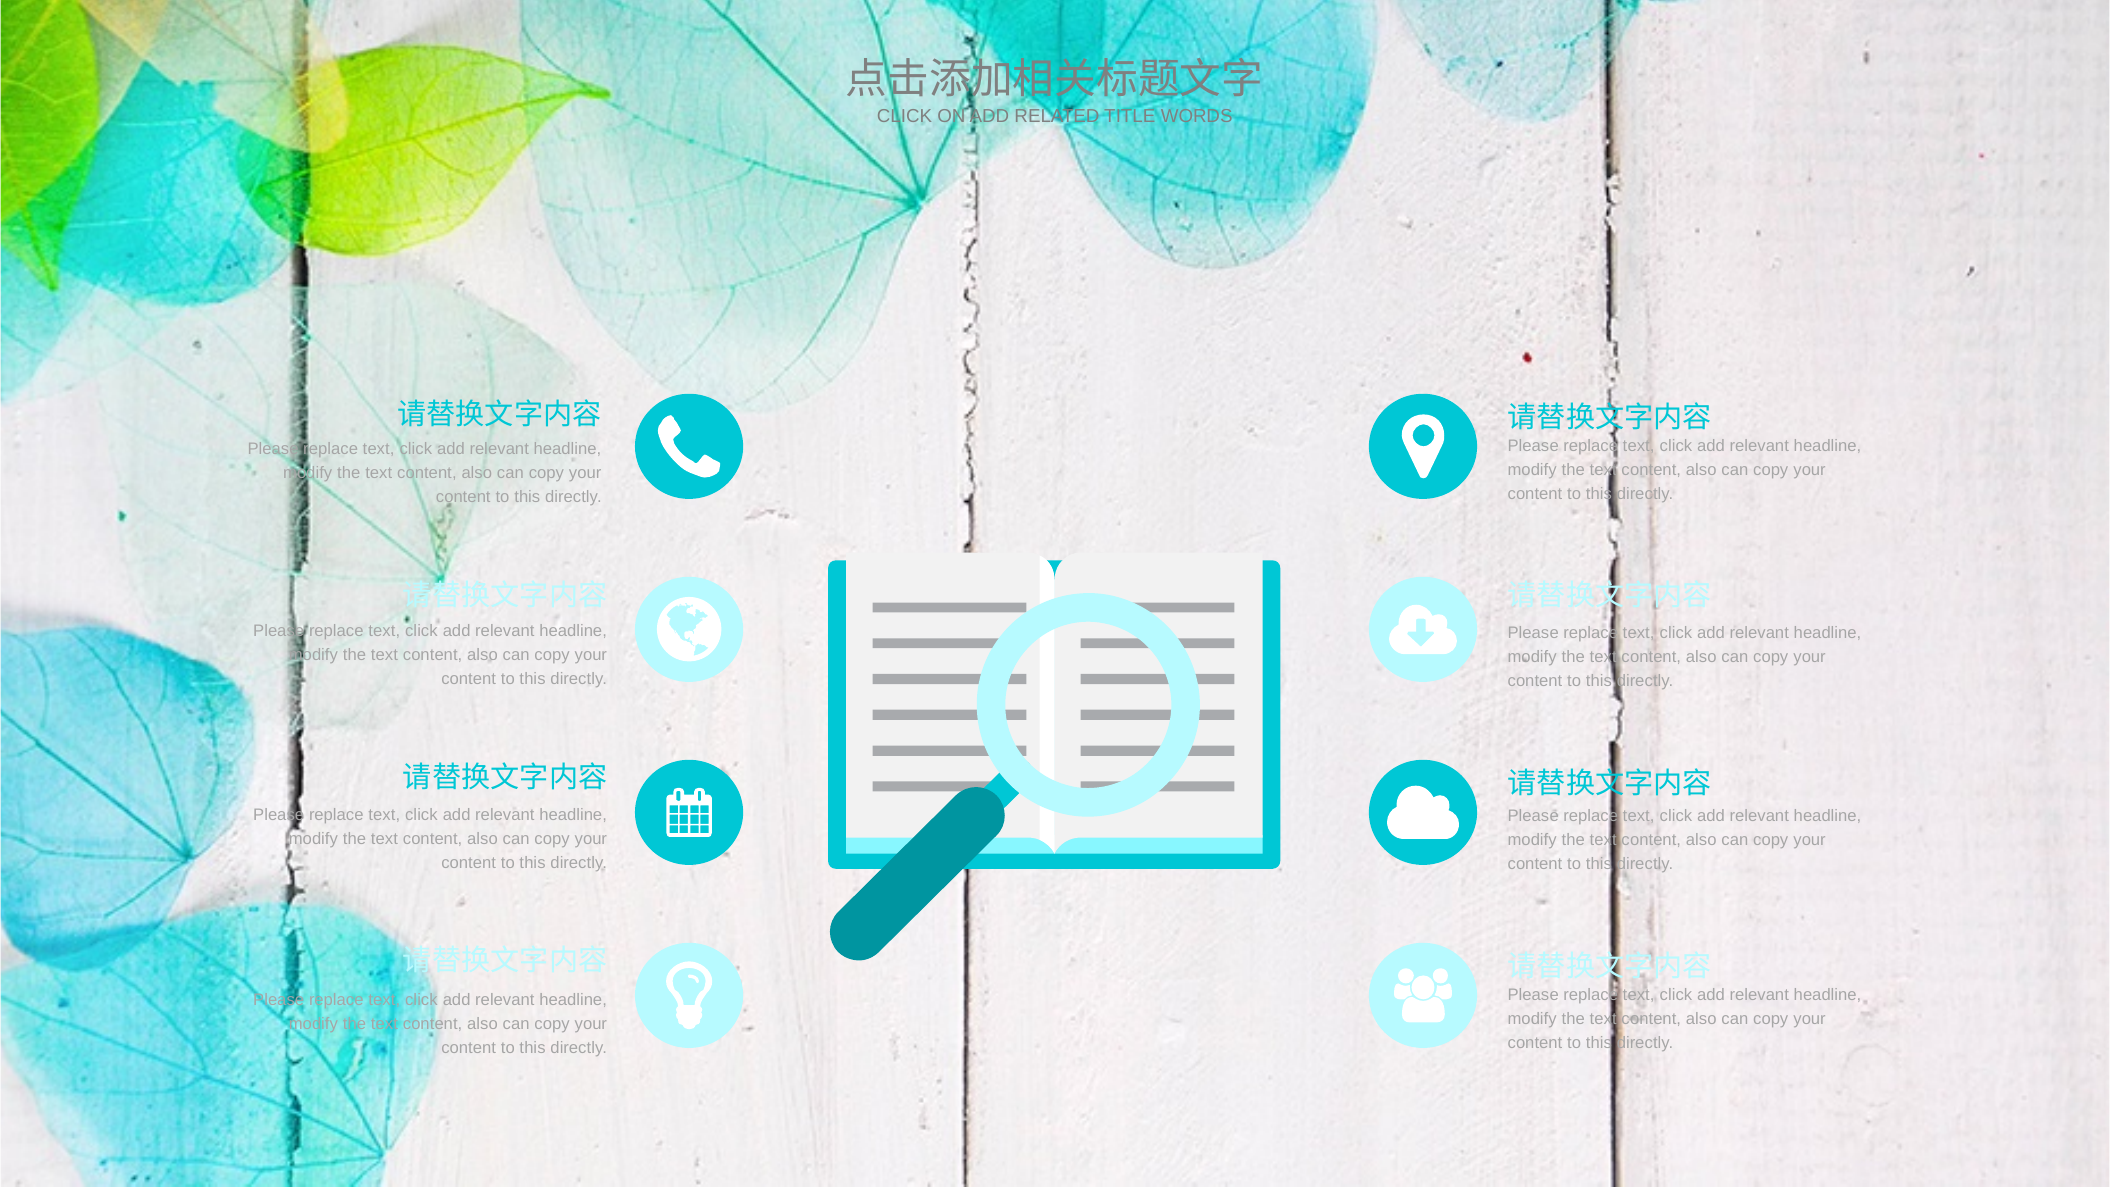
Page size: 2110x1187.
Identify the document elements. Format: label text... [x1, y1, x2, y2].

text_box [634, 393, 744, 499]
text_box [251, 750, 608, 873]
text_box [634, 576, 744, 682]
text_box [1507, 390, 1864, 504]
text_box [634, 942, 744, 1048]
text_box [827, 552, 1281, 963]
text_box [1368, 576, 1478, 682]
text_box 点击添加相关标题文字 [803, 44, 1307, 107]
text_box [1507, 756, 1864, 874]
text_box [1507, 569, 1864, 691]
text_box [251, 934, 608, 1058]
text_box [246, 388, 602, 507]
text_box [1507, 939, 1864, 1053]
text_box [1368, 759, 1478, 865]
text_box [1368, 393, 1478, 499]
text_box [1368, 942, 1478, 1048]
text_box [634, 759, 744, 865]
text_box CLICK ON ADD RELATED TITLE WORDS [852, 95, 1257, 130]
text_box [251, 568, 608, 689]
picture [0, 0, 2110, 1187]
